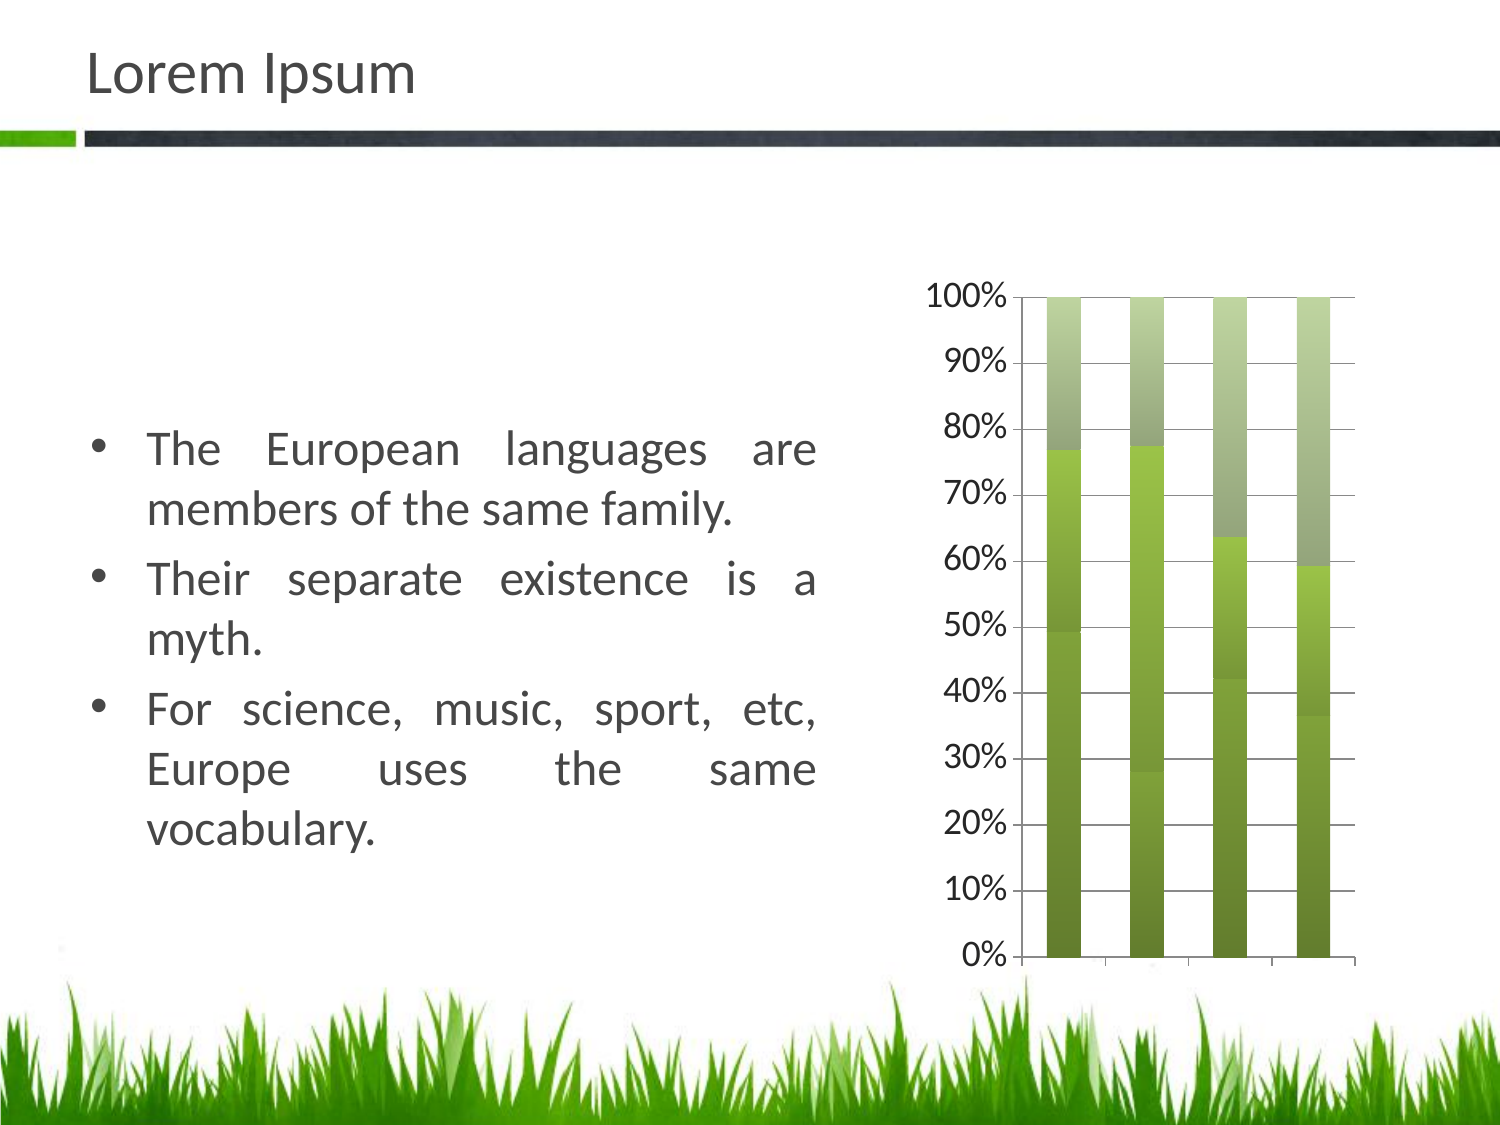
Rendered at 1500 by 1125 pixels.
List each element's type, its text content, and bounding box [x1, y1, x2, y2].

chart [915, 264, 1365, 991]
list The European languages are members of the same family. Their separate existence is a myth. For science, music, sport, etc, Europe uses the same vocabulary. [75, 338, 833, 1005]
title Lorem Ipsum [71, 12, 1450, 125]
picture [0, 0, 1500, 1125]
